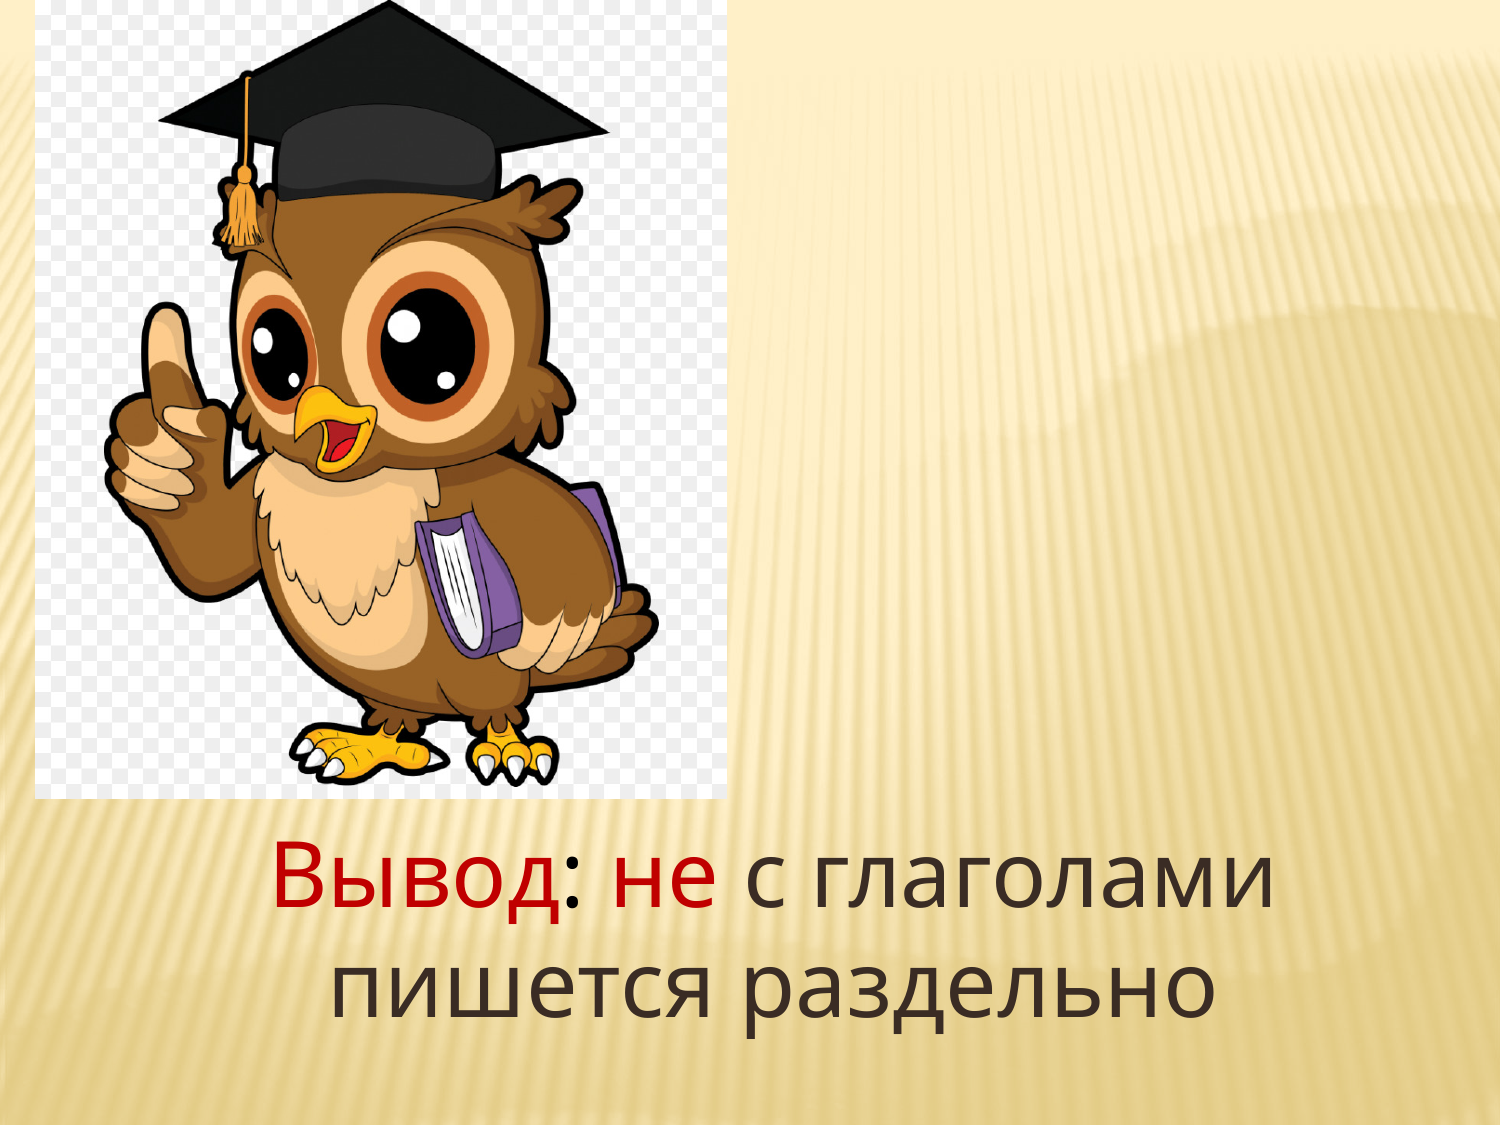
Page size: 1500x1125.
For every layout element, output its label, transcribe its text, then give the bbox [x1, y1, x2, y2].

text_box Вывод: не с глаголами пишется раздельно [128, 808, 1418, 1044]
picture [34, 0, 727, 800]
